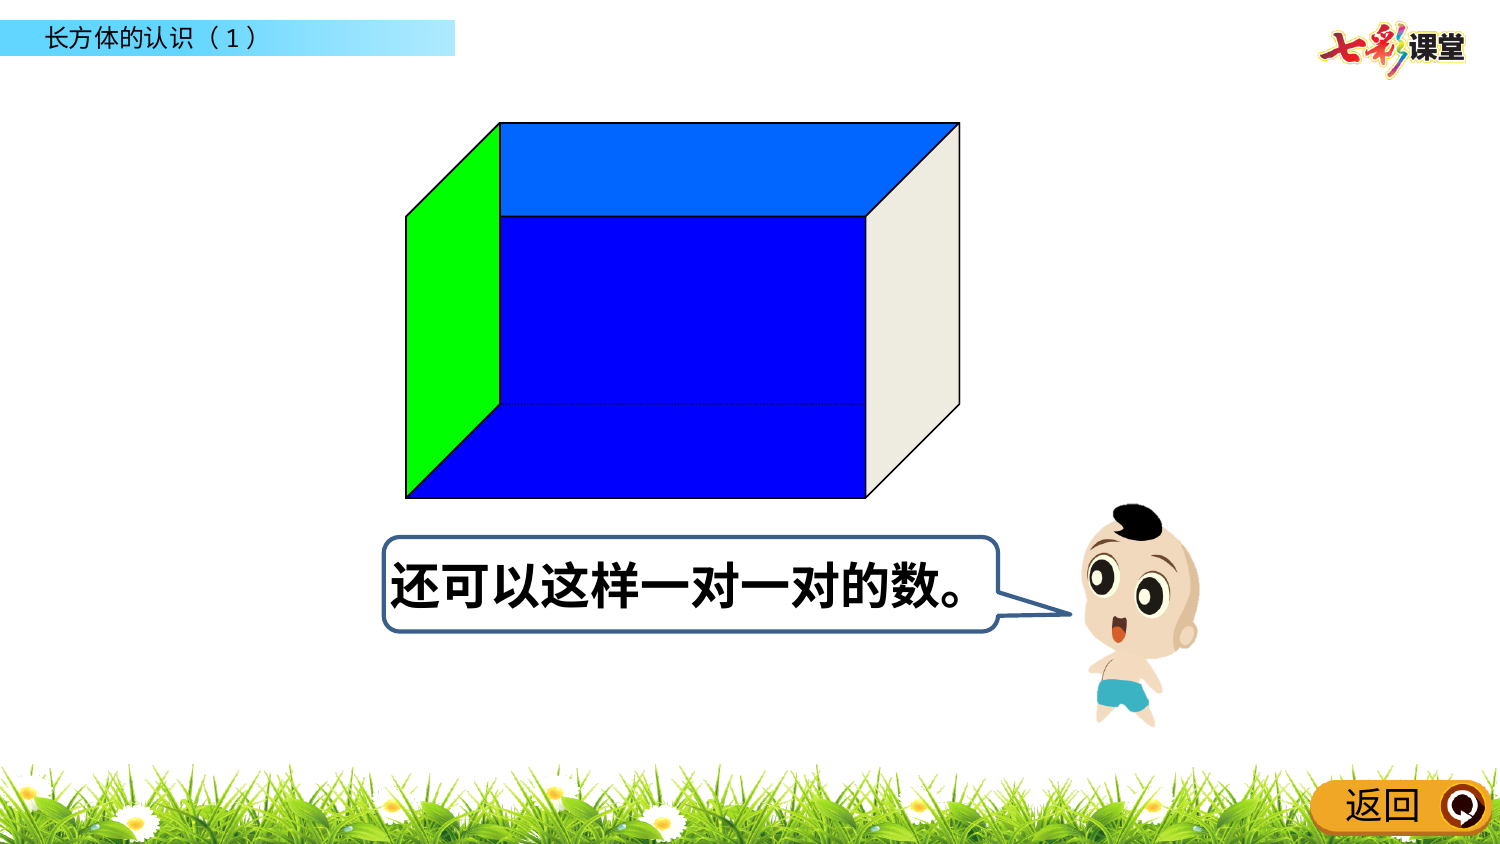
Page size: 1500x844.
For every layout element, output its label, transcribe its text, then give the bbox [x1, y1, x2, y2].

text_box 还可以这样一对一对的数。 [381, 534, 998, 634]
picture [1316, 20, 1468, 80]
picture [1003, 492, 1257, 746]
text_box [405, 122, 960, 498]
picture [0, 764, 1500, 844]
